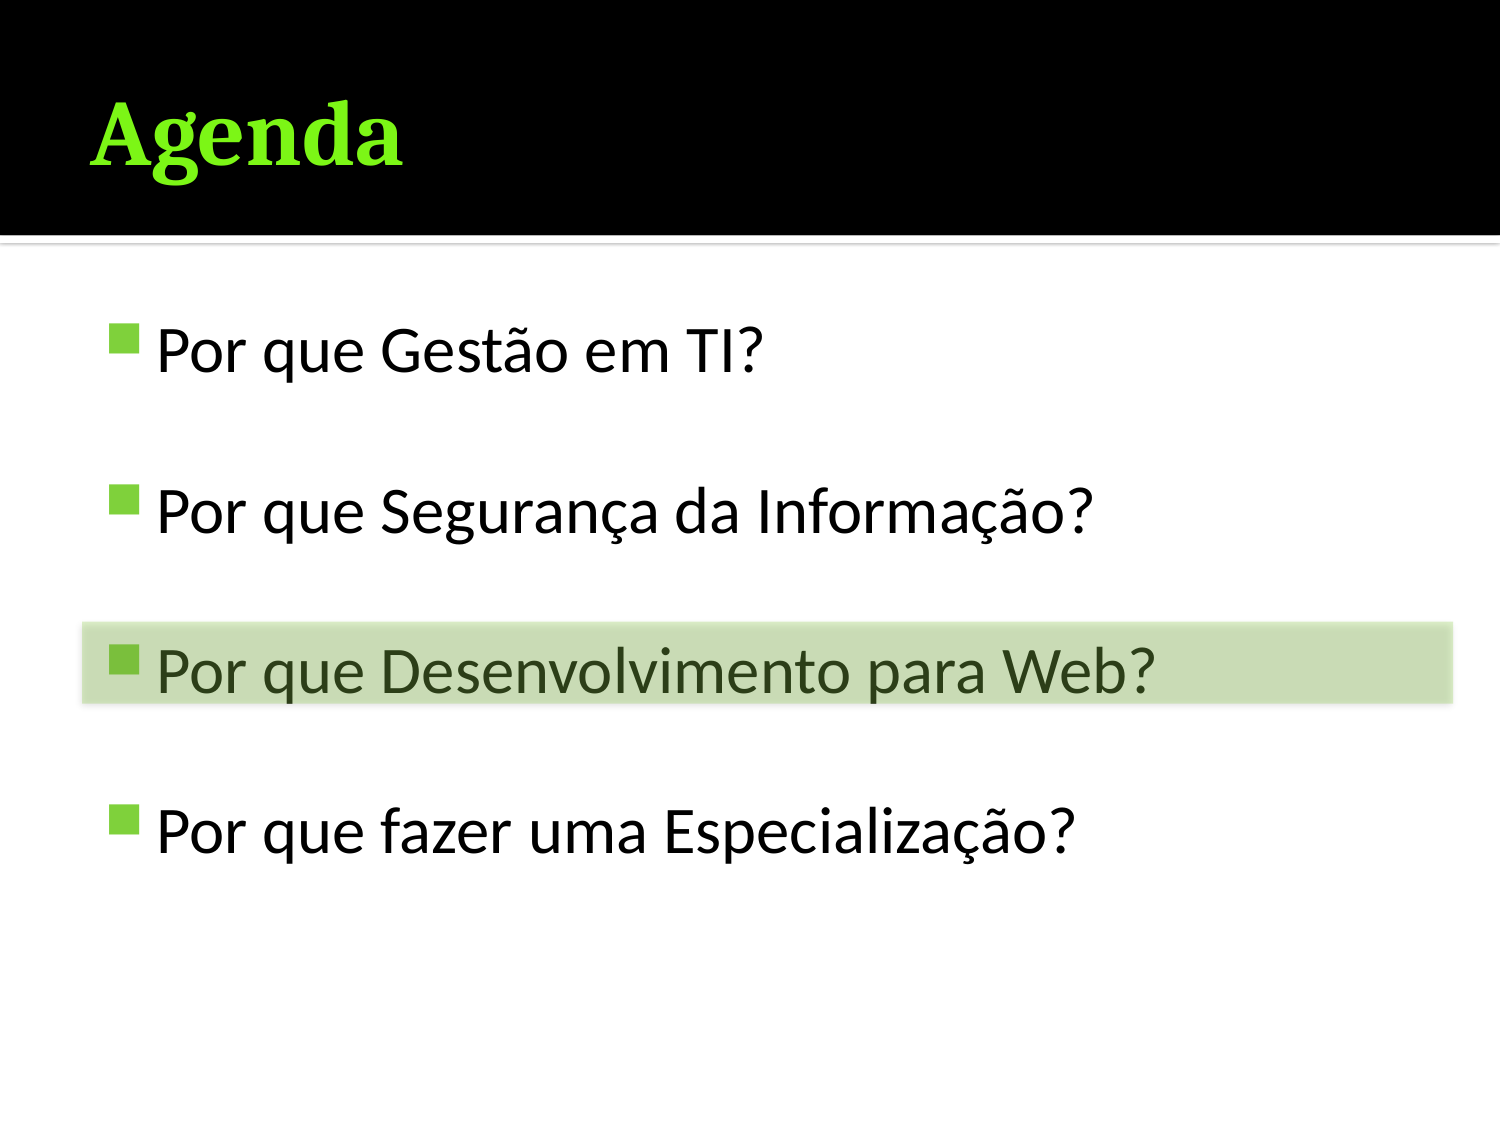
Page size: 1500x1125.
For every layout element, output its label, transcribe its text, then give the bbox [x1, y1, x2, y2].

title Agenda [75, 25, 1425, 231]
list Por que Gestão em TI? Por que Segurança da Informação? Por que Desenvolvimento para Web? Por que fazer uma Especialização? [75, 291, 1425, 1079]
text_box [81, 621, 1454, 704]
